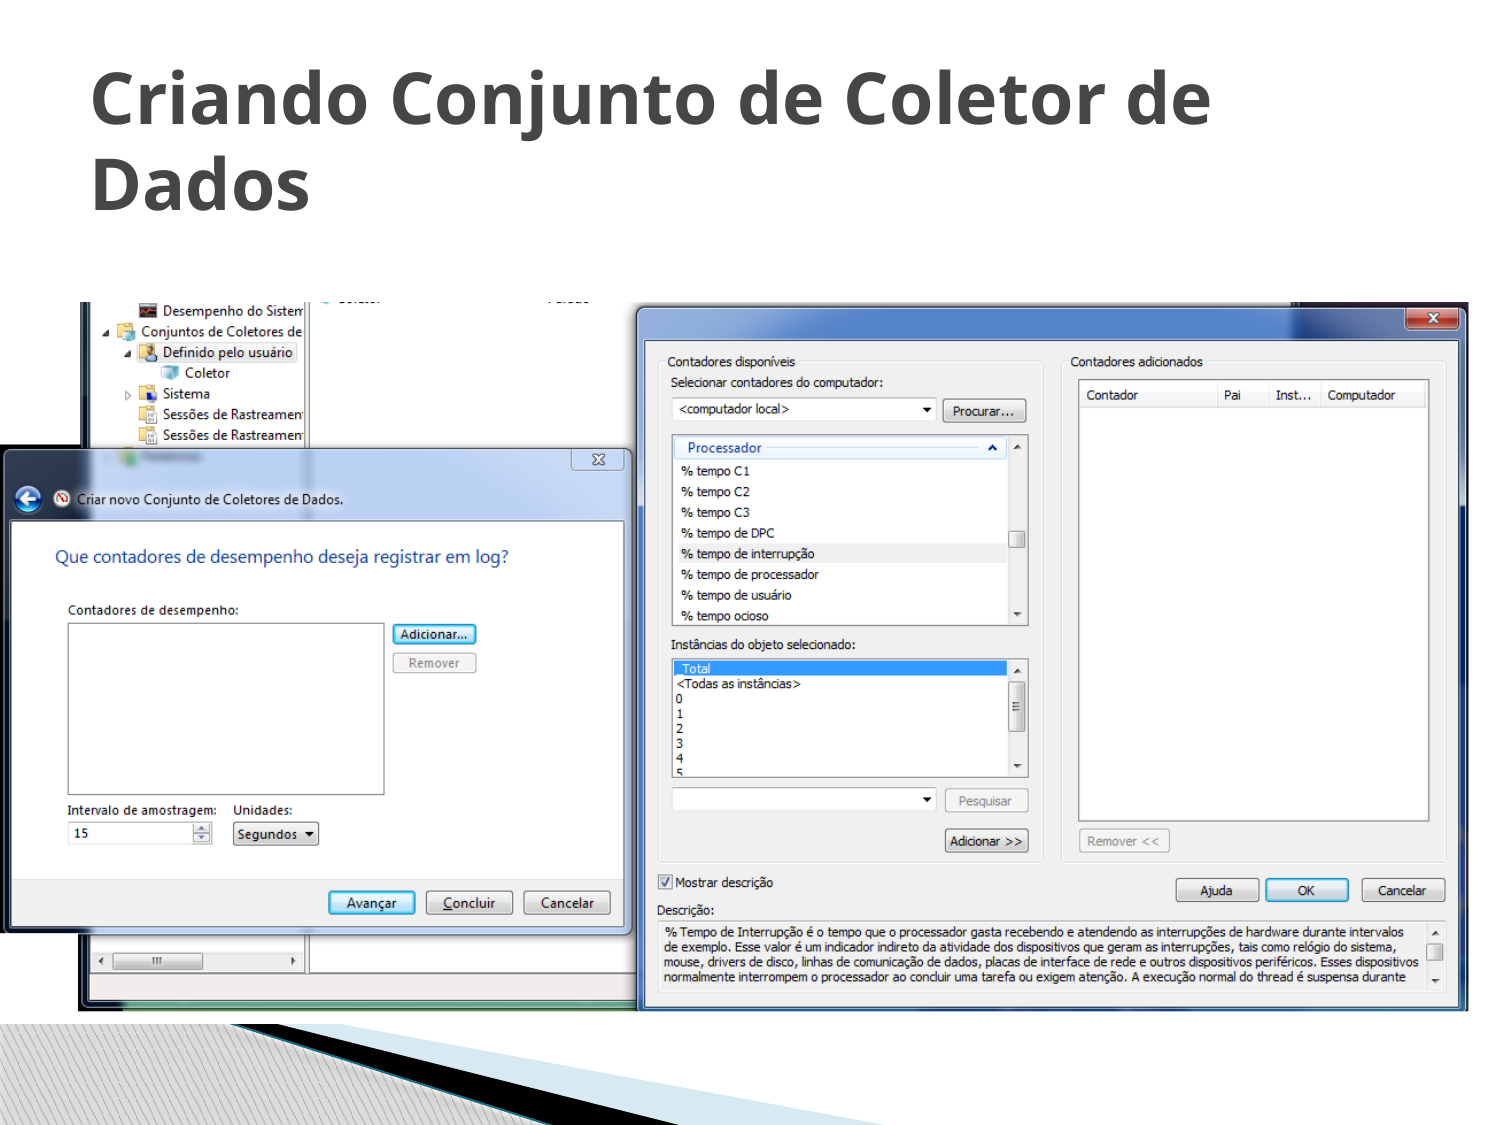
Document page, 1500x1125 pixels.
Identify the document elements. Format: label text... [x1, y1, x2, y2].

title Criando Conjunto de Coletor de Dados [75, 45, 1425, 233]
picture [0, 302, 1473, 1024]
